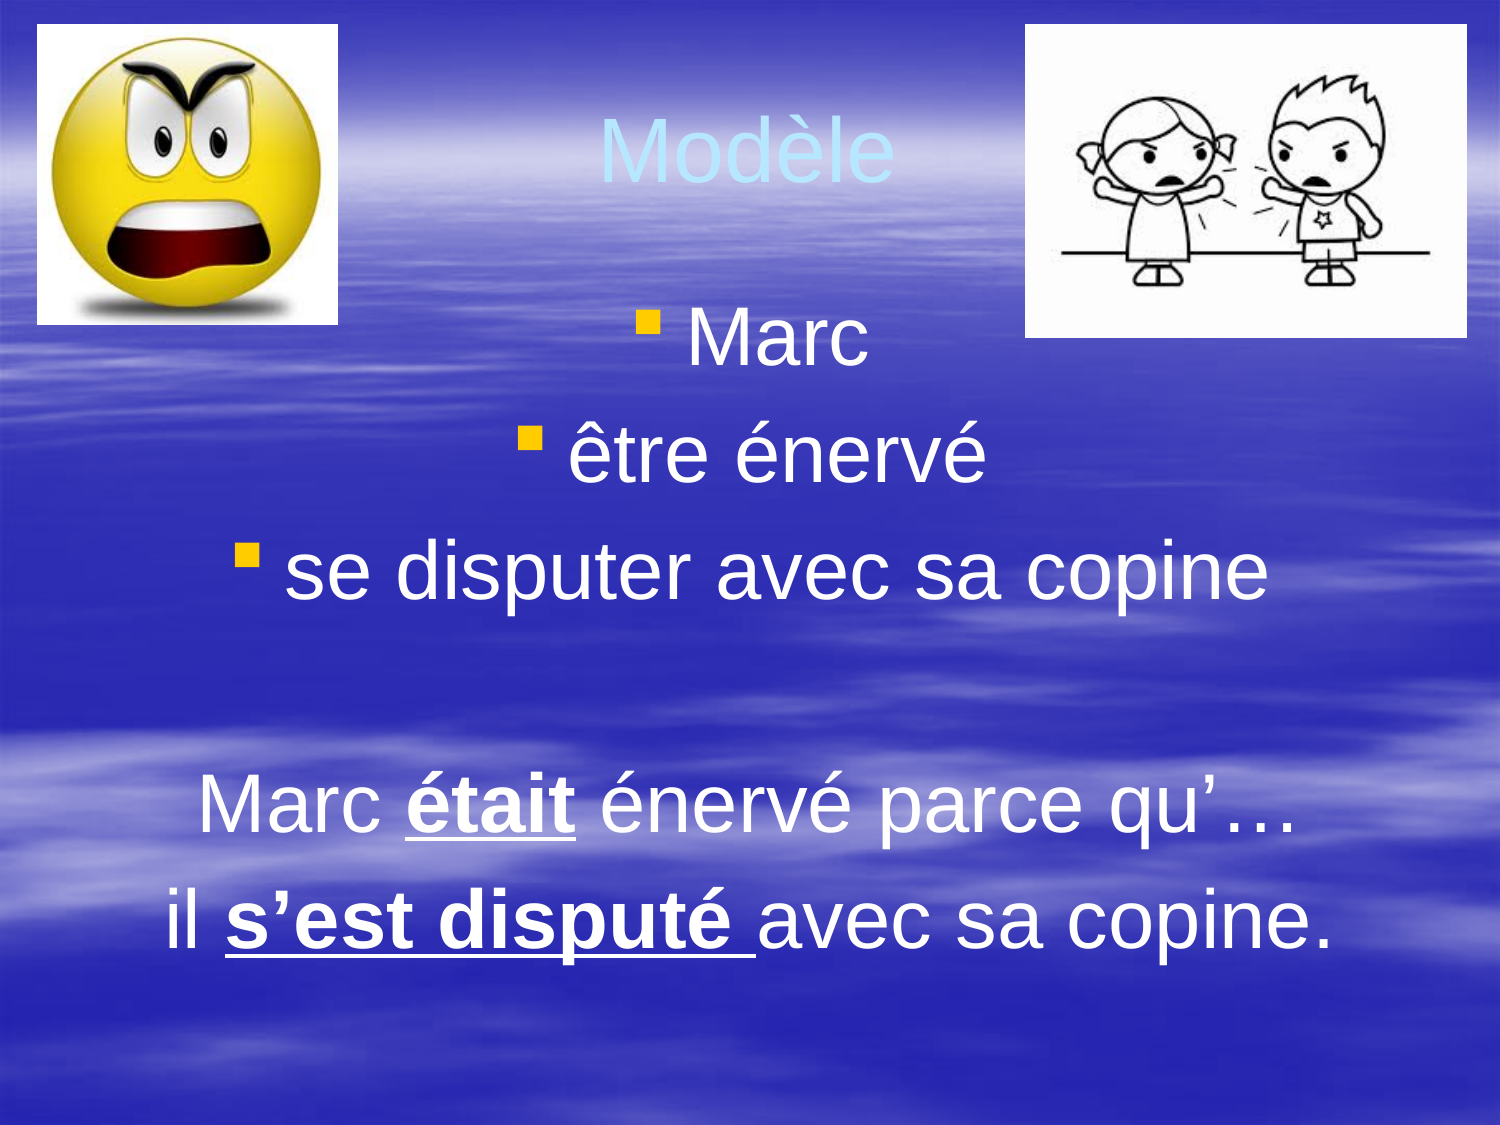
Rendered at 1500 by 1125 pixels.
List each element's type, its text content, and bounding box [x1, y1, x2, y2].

title Modèle [341, 37, 1019, 255]
picture [1024, 24, 1467, 338]
list Marc être énervé se disputer avec sa copine Marc était énervé parce qu’… il s’est disputé avec sa copine. [49, 275, 1451, 1001]
picture [37, 24, 338, 326]
